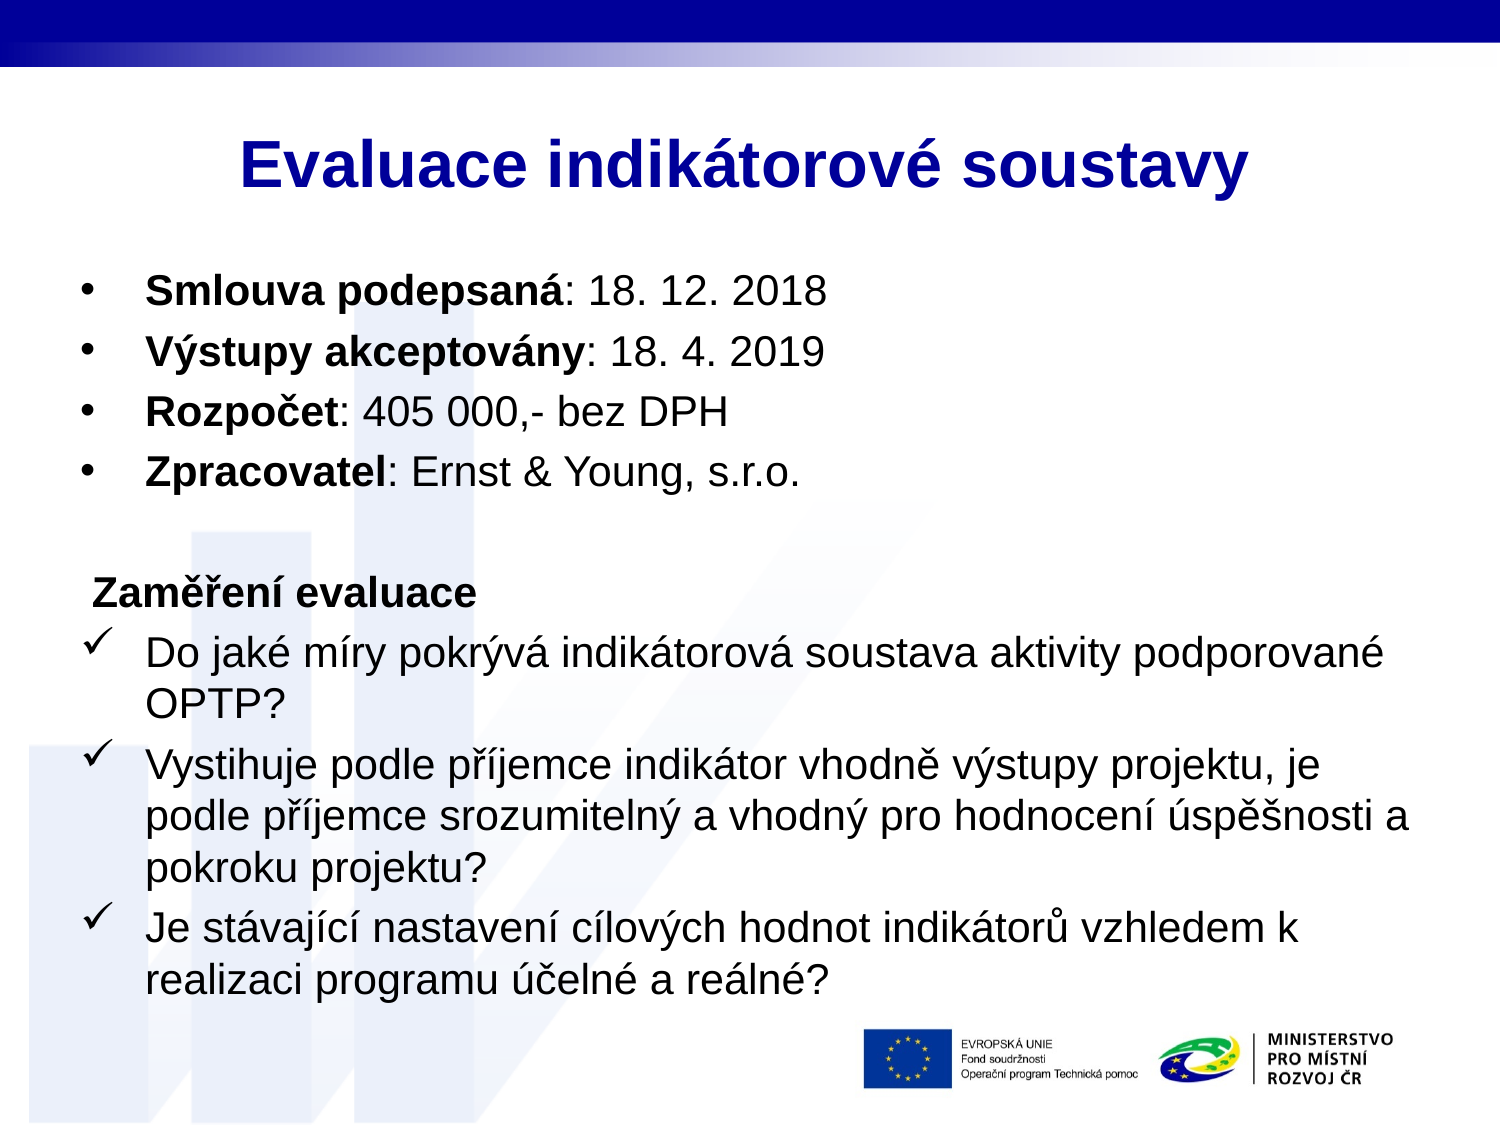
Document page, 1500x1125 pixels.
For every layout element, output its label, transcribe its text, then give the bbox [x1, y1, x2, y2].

picture [29, 302, 1412, 1125]
list Smlouva podepsaná: 18. 12. 2018 Výstupy akceptovány: 18. 4. 2019 Rozpočet: 405 000,- bez DPH Zpracovatel: Ernst & Young, s.r.o. Zaměření evaluace Do jaké míry pokrývá indikátorová soustava aktivity podporované OPTP? Vystihuje podle příjemce indikátor vhodně výstupy projektu, je podle příjemce srozumitelný a vhodný pro hodnocení úspěšnosti a pokroku projektu? Je stávající nastavení cílových hodnot indikátorů vzhledem k realizaci programu účelné a reálné? [64, 255, 1425, 1012]
title Evaluace indikátorové soustavy [64, 113, 1425, 197]
